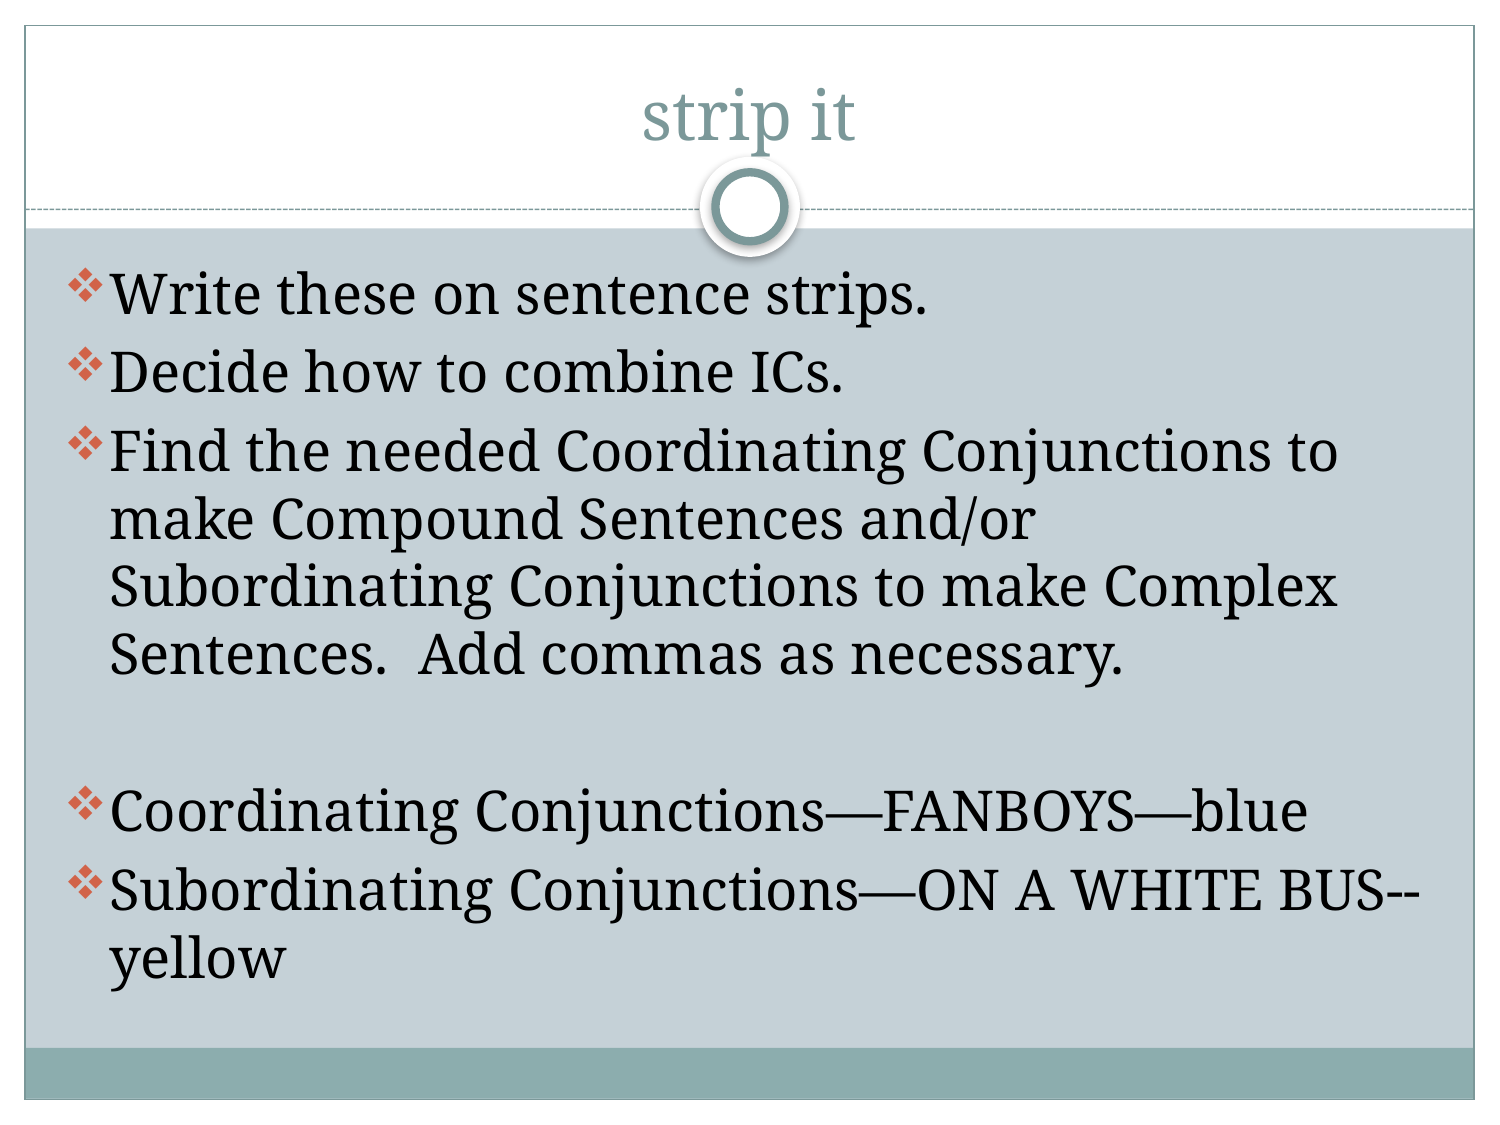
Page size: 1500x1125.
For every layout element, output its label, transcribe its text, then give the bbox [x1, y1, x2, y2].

title strip it [49, 37, 1450, 162]
list Write these on sentence strips. Decide how to combine ICs. Find the needed Coordinating Conjunctions to make Compound Sentences and/or Subordinating Conjunctions to make Complex Sentences. Add commas as necessary. Coordinating Conjunctions—FANBOYS—blue Subordinating Conjunctions—ON A WHITE BUS--yellow [49, 250, 1445, 1038]
